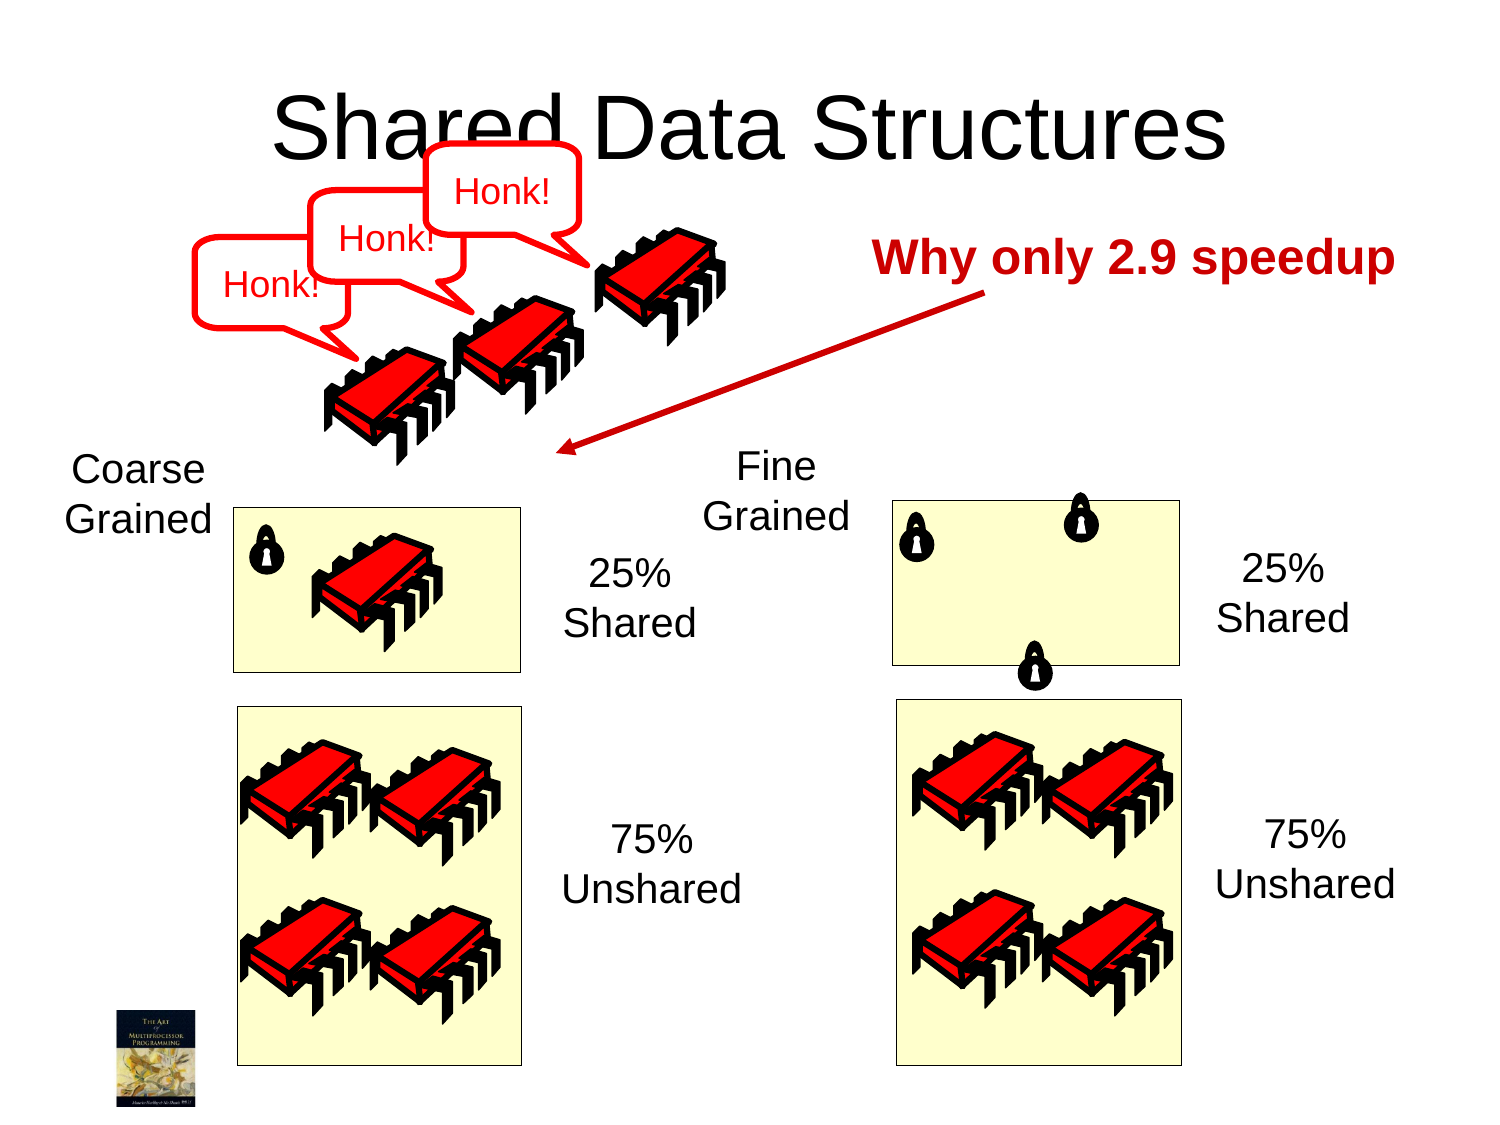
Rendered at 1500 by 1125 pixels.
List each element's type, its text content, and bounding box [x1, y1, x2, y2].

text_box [1042, 741, 1173, 858]
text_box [310, 189, 472, 313]
text_box [233, 507, 521, 673]
text_box Coarse Grained [56, 434, 221, 550]
text_box 25% Shared [554, 537, 705, 653]
text_box [237, 706, 522, 1066]
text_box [1064, 492, 1099, 543]
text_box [1018, 640, 1053, 691]
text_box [370, 749, 501, 867]
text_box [324, 349, 455, 466]
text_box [240, 741, 371, 859]
text_box 75% Unshared [553, 804, 751, 919]
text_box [312, 535, 443, 652]
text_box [899, 512, 934, 562]
text_box [892, 500, 1180, 666]
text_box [912, 733, 1043, 851]
text_box 75% Unshared [1206, 799, 1404, 914]
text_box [194, 236, 357, 360]
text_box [425, 143, 588, 266]
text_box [595, 229, 726, 346]
text_box 25% Shared [1208, 533, 1359, 648]
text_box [240, 899, 371, 1017]
text_box Fine Grained [694, 431, 859, 547]
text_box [1042, 899, 1173, 1017]
text_box [555, 292, 985, 455]
text_box Why only 2.9 speedup [835, 217, 1433, 292]
text_box [896, 699, 1182, 1066]
title Shared Data Structures [111, 28, 1388, 217]
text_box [370, 907, 501, 1025]
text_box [453, 297, 584, 415]
picture [107, 1010, 204, 1107]
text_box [912, 891, 1043, 1009]
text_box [249, 524, 284, 575]
